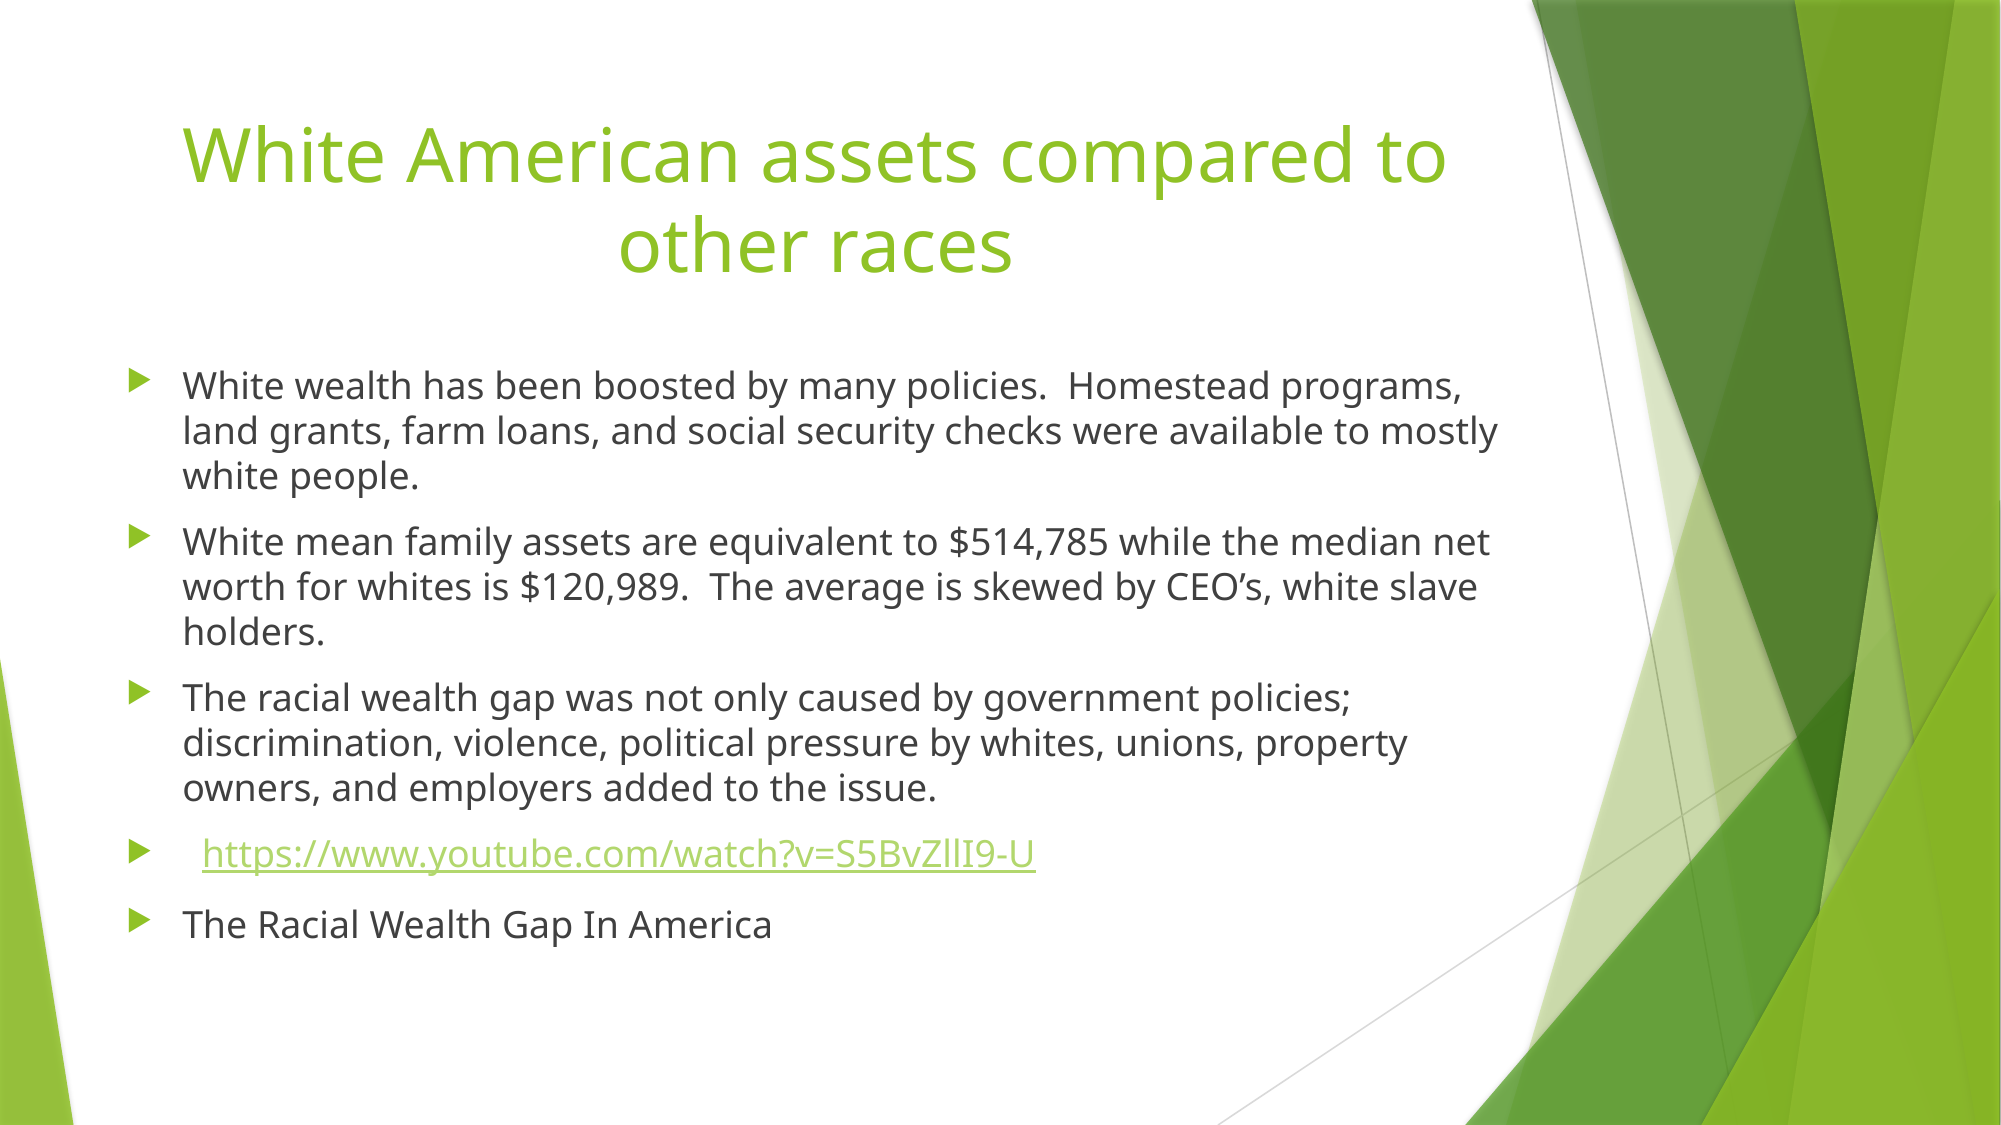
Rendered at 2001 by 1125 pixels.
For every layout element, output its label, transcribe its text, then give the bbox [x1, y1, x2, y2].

list White wealth has been boosted by many policies. Homestead programs, land grants, farm loans, and social security checks were available to mostly white people. White mean family assets are equivalent to $514,785 while the median net worth for whites is $120,989. The average is skewed by CEO’s, white slave holders. The racial wealth gap was not only caused by government policies; discrimination, violence, political pressure by whites, unions, property owners, and employers added to the issue. https://www.youtube.com/watch?v=S5BvZllI9-U The Racial Wealth Gap In America [111, 354, 1522, 992]
title White American assets compared to other races [111, 99, 1522, 317]
